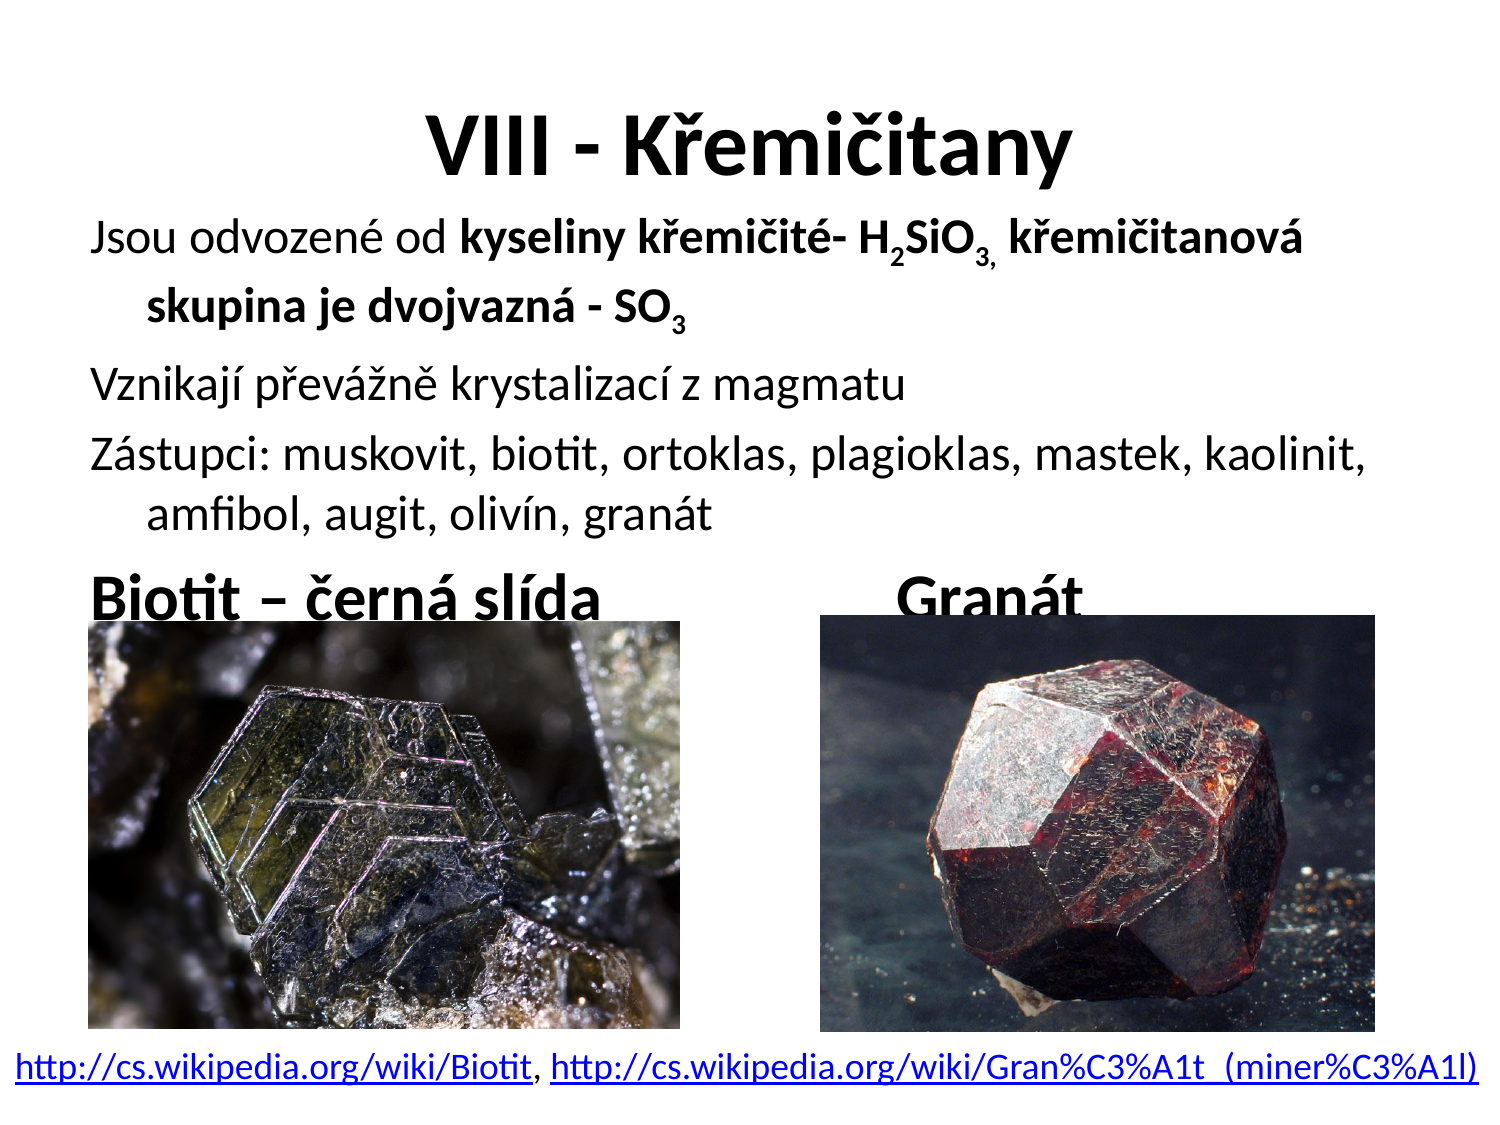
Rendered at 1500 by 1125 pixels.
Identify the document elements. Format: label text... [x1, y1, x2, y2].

title VIII - Křemičitany [75, 45, 1425, 196]
list Jsou odvozené od kyseliny křemičité- H2SiO3, křemičitanová skupina je dvojvazná - SO3 Vznikají převážně krystalizací z magmatu Zástupci: muskovit, biotit, ortoklas, plagioklas, mastek, kaolinit, amfibol, augit, olivín, granát Biotit – černá slída Granát [75, 196, 1425, 657]
picture [88, 621, 680, 1030]
text_box http://cs.wikipedia.org/wiki/Biotit, http://cs.wikipedia.org/wiki/Gran%C3%A1t_(miner%C3%A1l) [0, 1034, 1500, 1125]
picture [820, 615, 1376, 1032]
